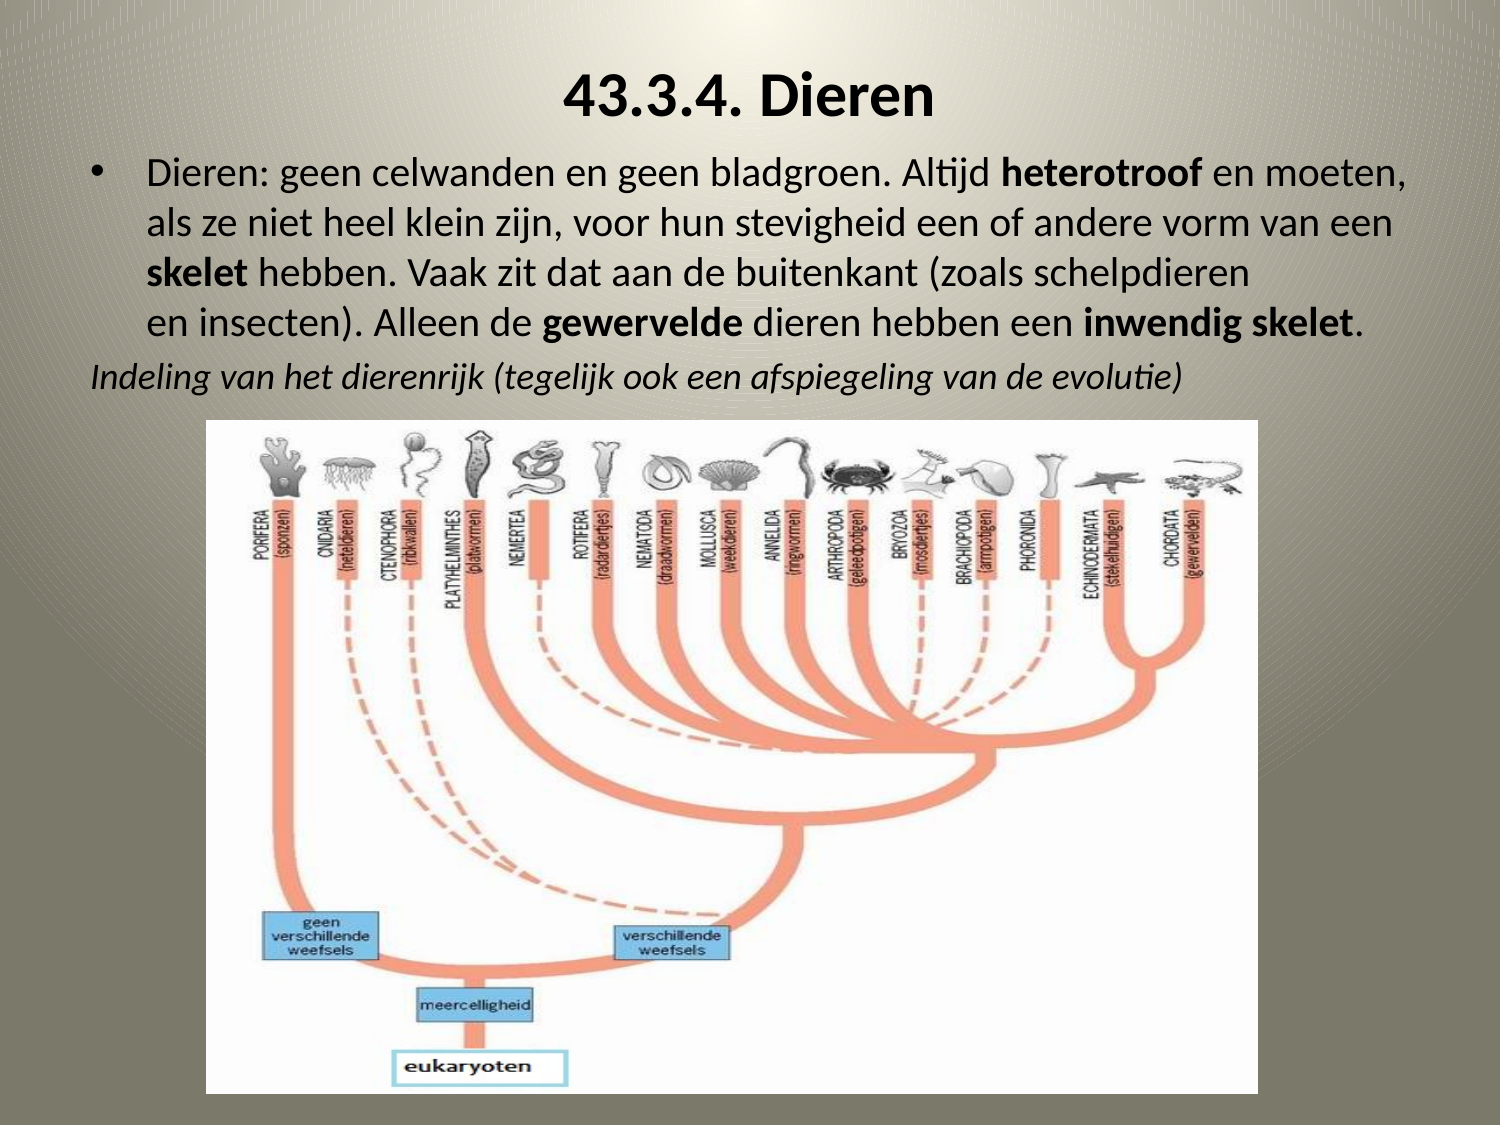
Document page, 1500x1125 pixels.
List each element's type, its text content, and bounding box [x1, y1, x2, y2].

title 43.3.4. Dieren [75, 45, 1425, 137]
picture [206, 420, 1259, 1095]
list Dieren: geen celwanden en geen bladgroen. Altijd heterotroof en moeten, als ze niet heel klein zijn, voor hun stevigheid een of andere vorm van een skelet hebben. Vaak zit dat aan de buitenkant (zoals schelpdieren en insecten). Alleen de gewervelde dieren hebben een inwendig skelet. Indeling van het dierenrijk (tegelijk ook een afspiegeling van de evolutie) [75, 137, 1425, 1094]
